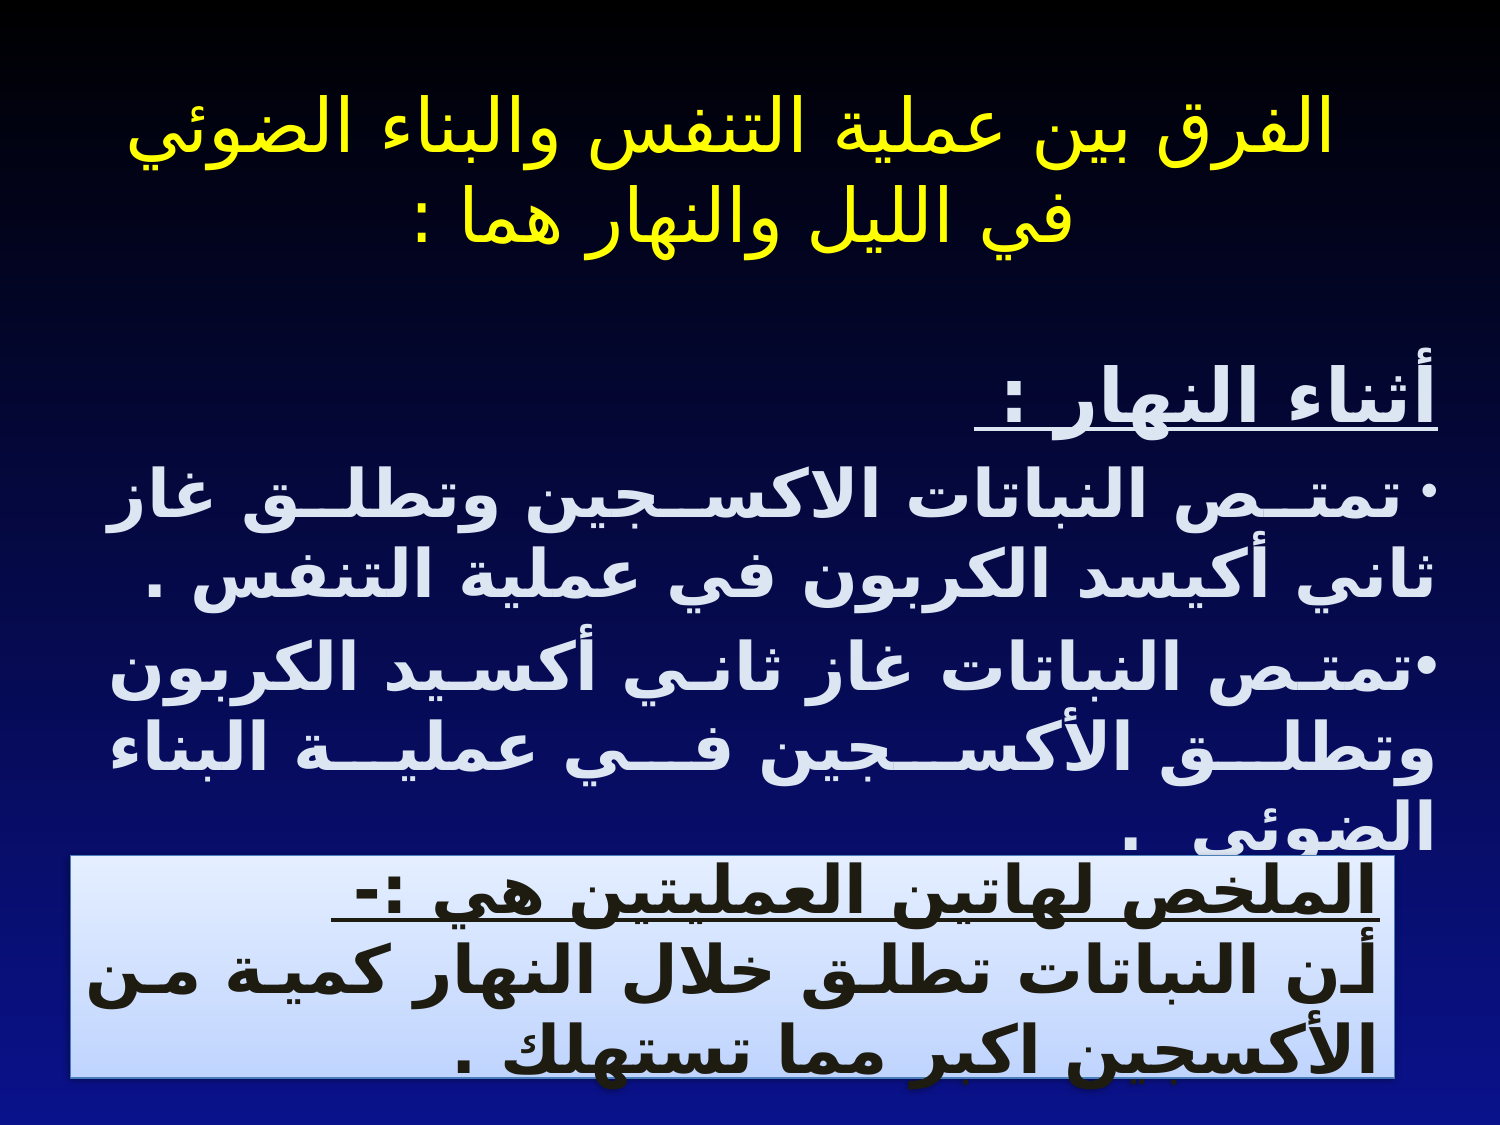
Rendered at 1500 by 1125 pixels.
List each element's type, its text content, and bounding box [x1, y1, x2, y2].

subtitle أثناء النهار : تمتص النباتات الاكسجين وتطلق غاز ثاني أكيسد الكربون في عملية التنفس . تمتص النباتات غاز ثاني أكسيد الكربون وتطلق الأكسجين في عملية البناء الضوئي . [93, 339, 1454, 628]
text_box الملخص لهاتين العمليتين هي :- أن النباتات تطلق خلال النهار كمية من الأكسجين اكبر مما تستهلك . [70, 855, 1395, 1079]
title الفرق بين عملية التنفس والبناء الضوئي في الليل والنهار هما : [93, 46, 1369, 288]
